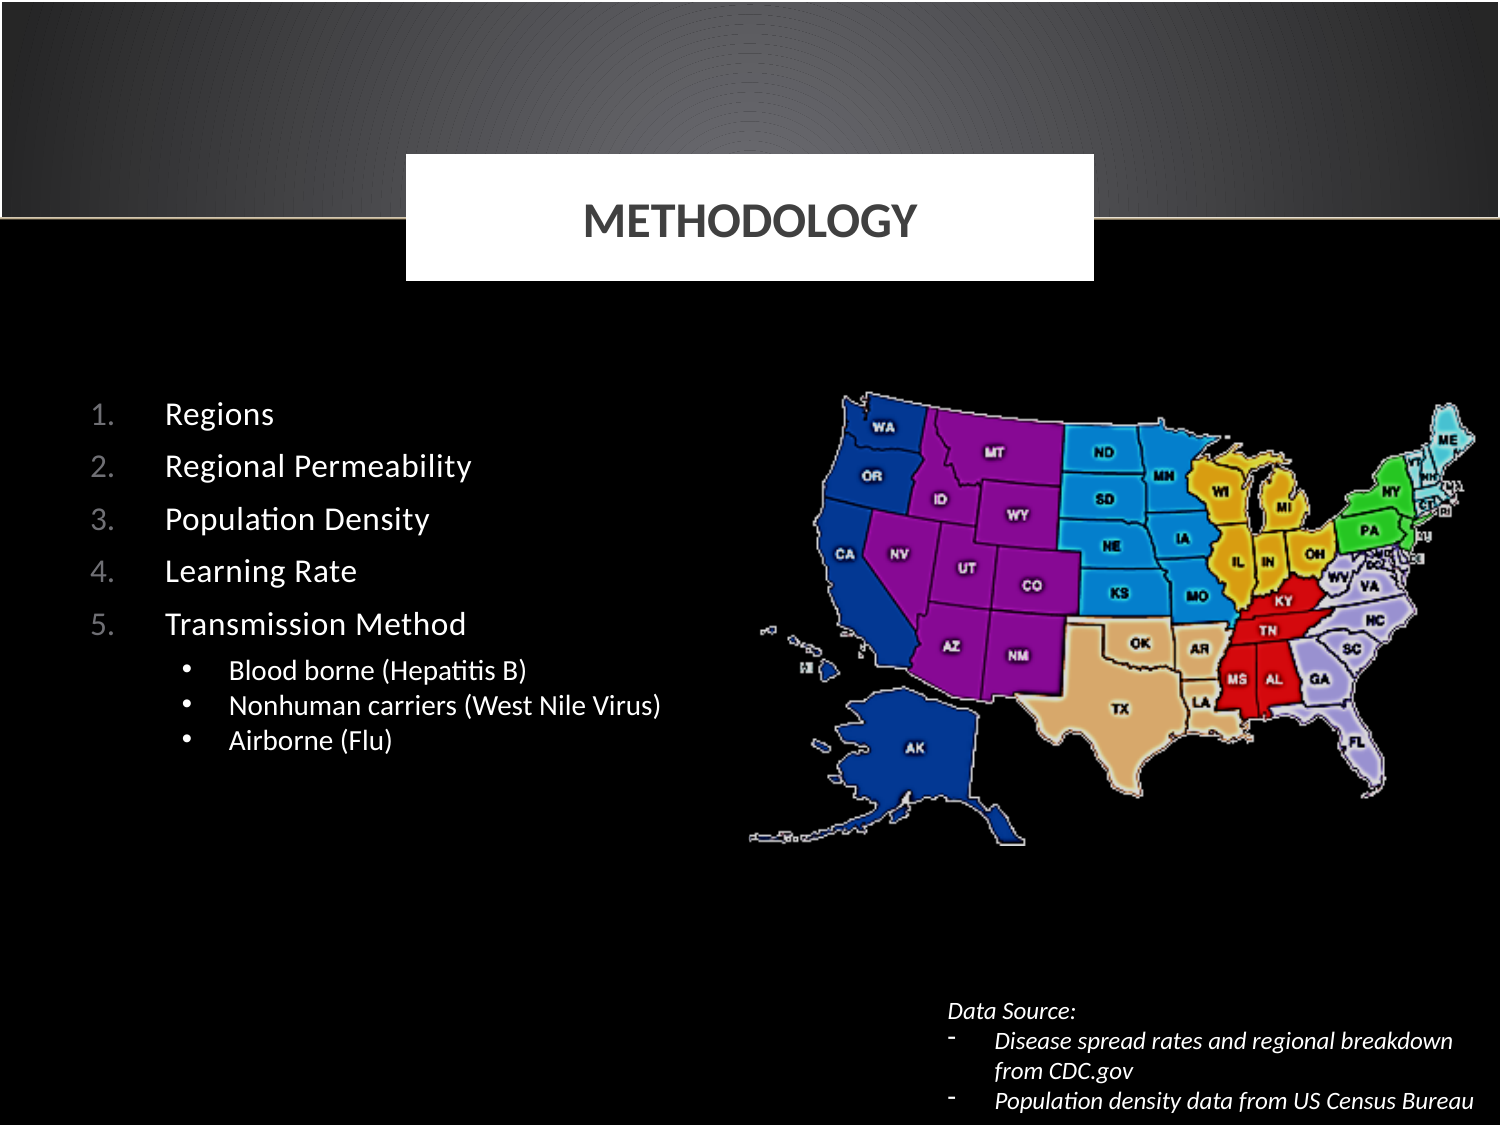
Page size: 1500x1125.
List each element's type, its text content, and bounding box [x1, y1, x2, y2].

list Regions Regional Permeability Population Density Learning Rate Transmission Method [75, 384, 747, 678]
title METHODOLOGY [406, 154, 1094, 281]
text_box Data Source: Disease spread rates and regional breakdown from CDC.gov Population density data from US Census Bureau [932, 987, 1500, 1122]
picture [748, 382, 1493, 846]
text_box Blood borne (Hepatitis B) Nonhuman carriers (West Nile Virus) Airborne (Flu) [167, 643, 742, 764]
